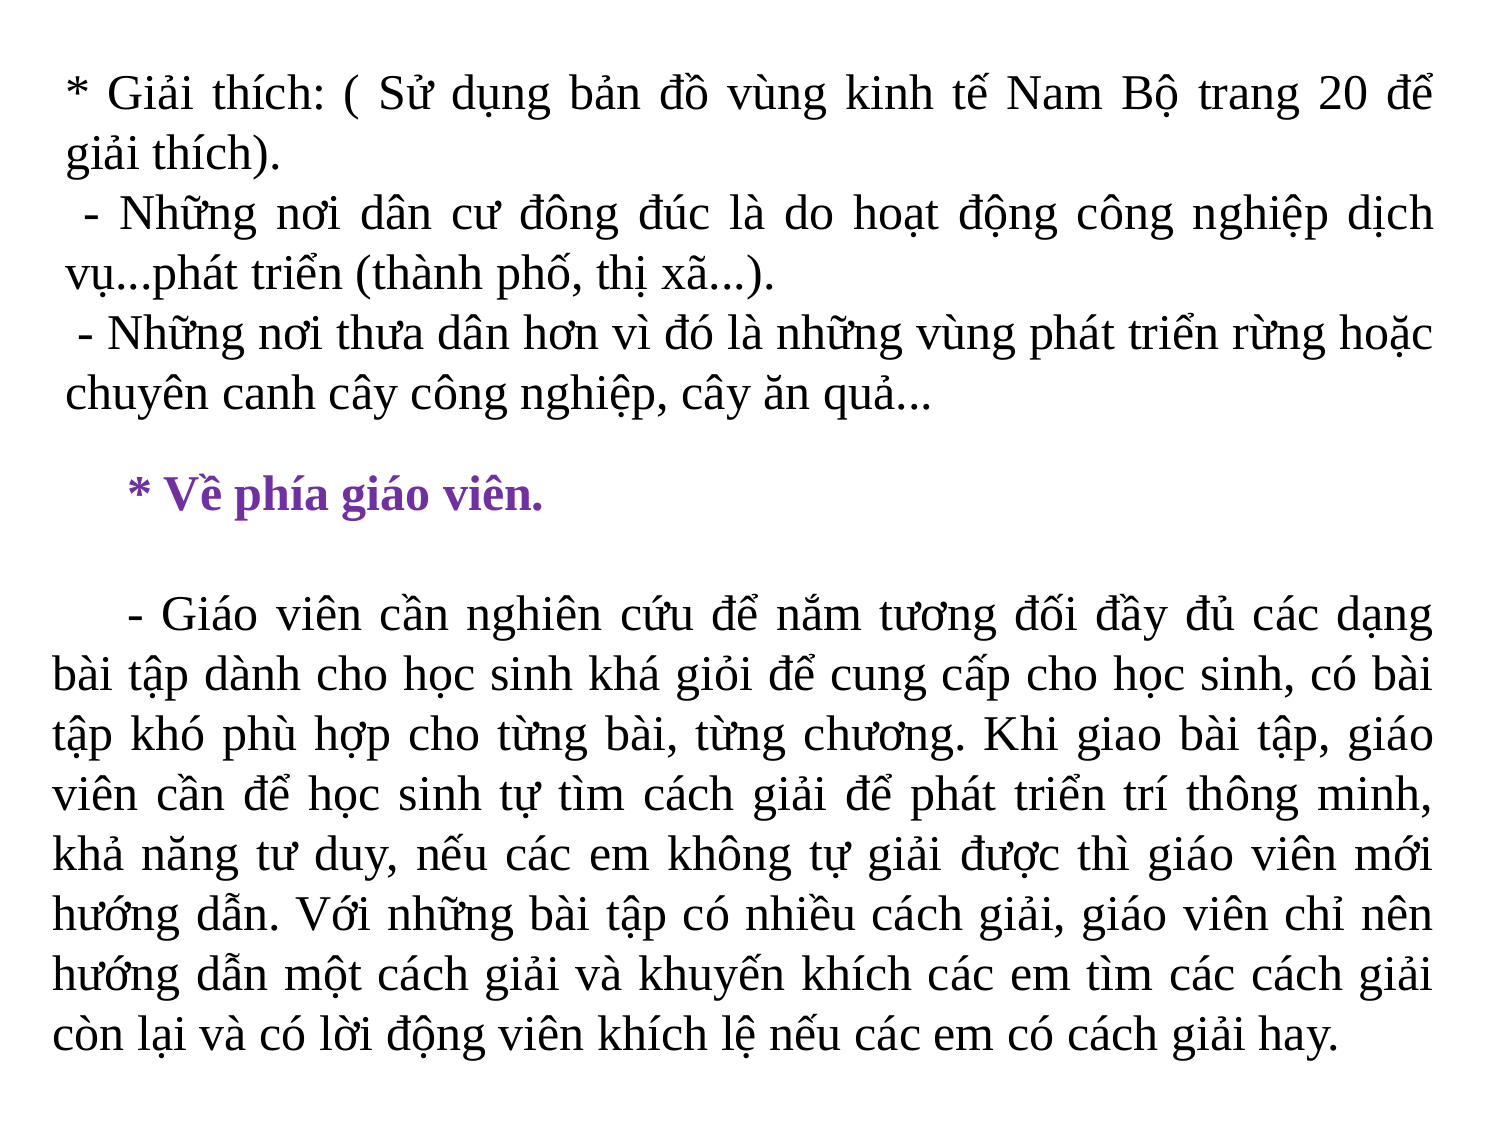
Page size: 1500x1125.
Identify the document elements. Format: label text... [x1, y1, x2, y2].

text_box * Giải thích: ( Sử dụng bản đồ vùng kinh tế Nam Bộ trang 20 để giải thích). - Những nơi dân cư đông đúc là do hoạt động công nghiệp dịch vụ...phát triển (thành phố, thị xã...). - Những nơi thưa dân hơn vì đó là những vùng phát triển rừng hoặc chuyên canh cây công nghiệp, cây ăn quả... [50, 51, 1450, 427]
text_box * Về phía giáo viên. - Giáo viên cần nghiên cứu để nắm tương đối đầy đủ các dạng bài tập dành cho học sinh khá giỏi để cung cấp cho học sinh, có bài tập khó phù hợp cho từng bài, từng chương. Khi giao bài tập, giáo viên cần để học sinh tự tìm cách giải để phát triển trí thông minh, khả năng tư duy, nếu các em không tự giải được thì giáo viên mới hướng dẫn. Với những bài tập có nhiều cách giải, giáo viên chỉ nên hướng dẫn một cách giải và khuyến khích các em tìm các cách giải còn lại và có lời động viên khích lệ nếu các em có cách giải hay. [37, 453, 1450, 1068]
